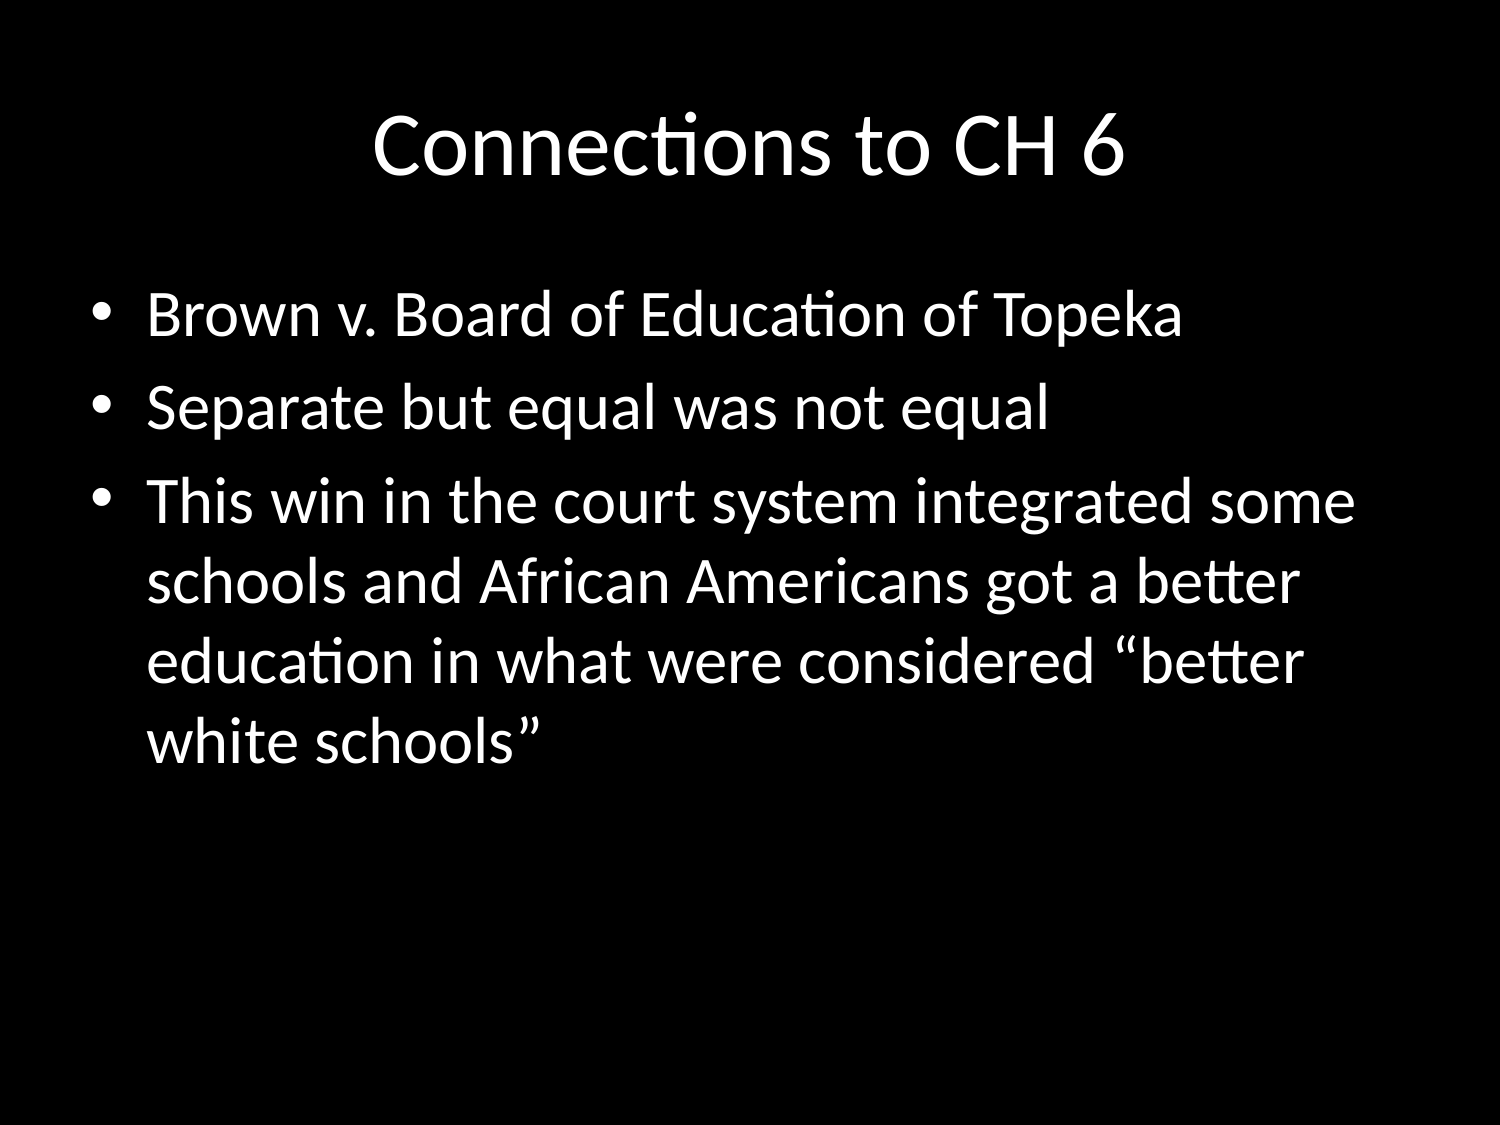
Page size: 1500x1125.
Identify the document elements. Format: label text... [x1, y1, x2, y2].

list Brown v. Board of Education of Topeka Separate but equal was not equal This win in the court system integrated some schools and African Americans got a better education in what were considered “better white schools” [75, 262, 1425, 1005]
title Connections to CH 6 [75, 45, 1425, 233]
